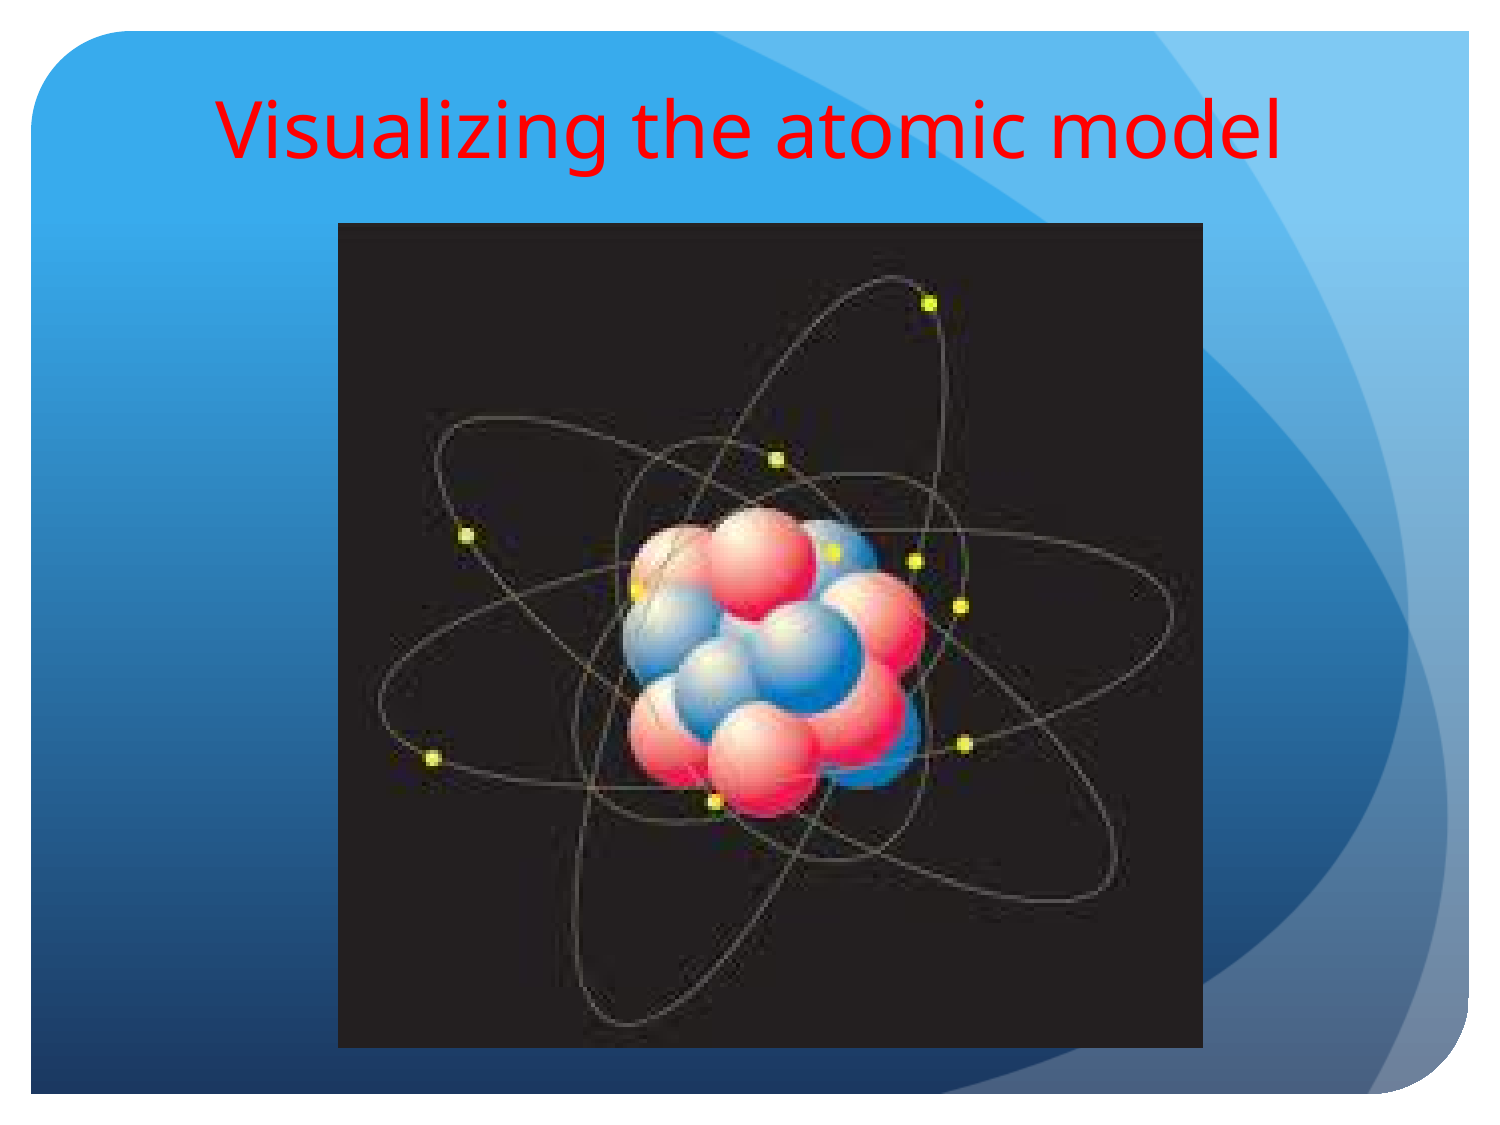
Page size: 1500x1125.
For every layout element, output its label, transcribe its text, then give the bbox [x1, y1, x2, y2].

picture [24, 30, 1473, 1094]
title Visualizing the atomic model [127, 62, 1372, 183]
